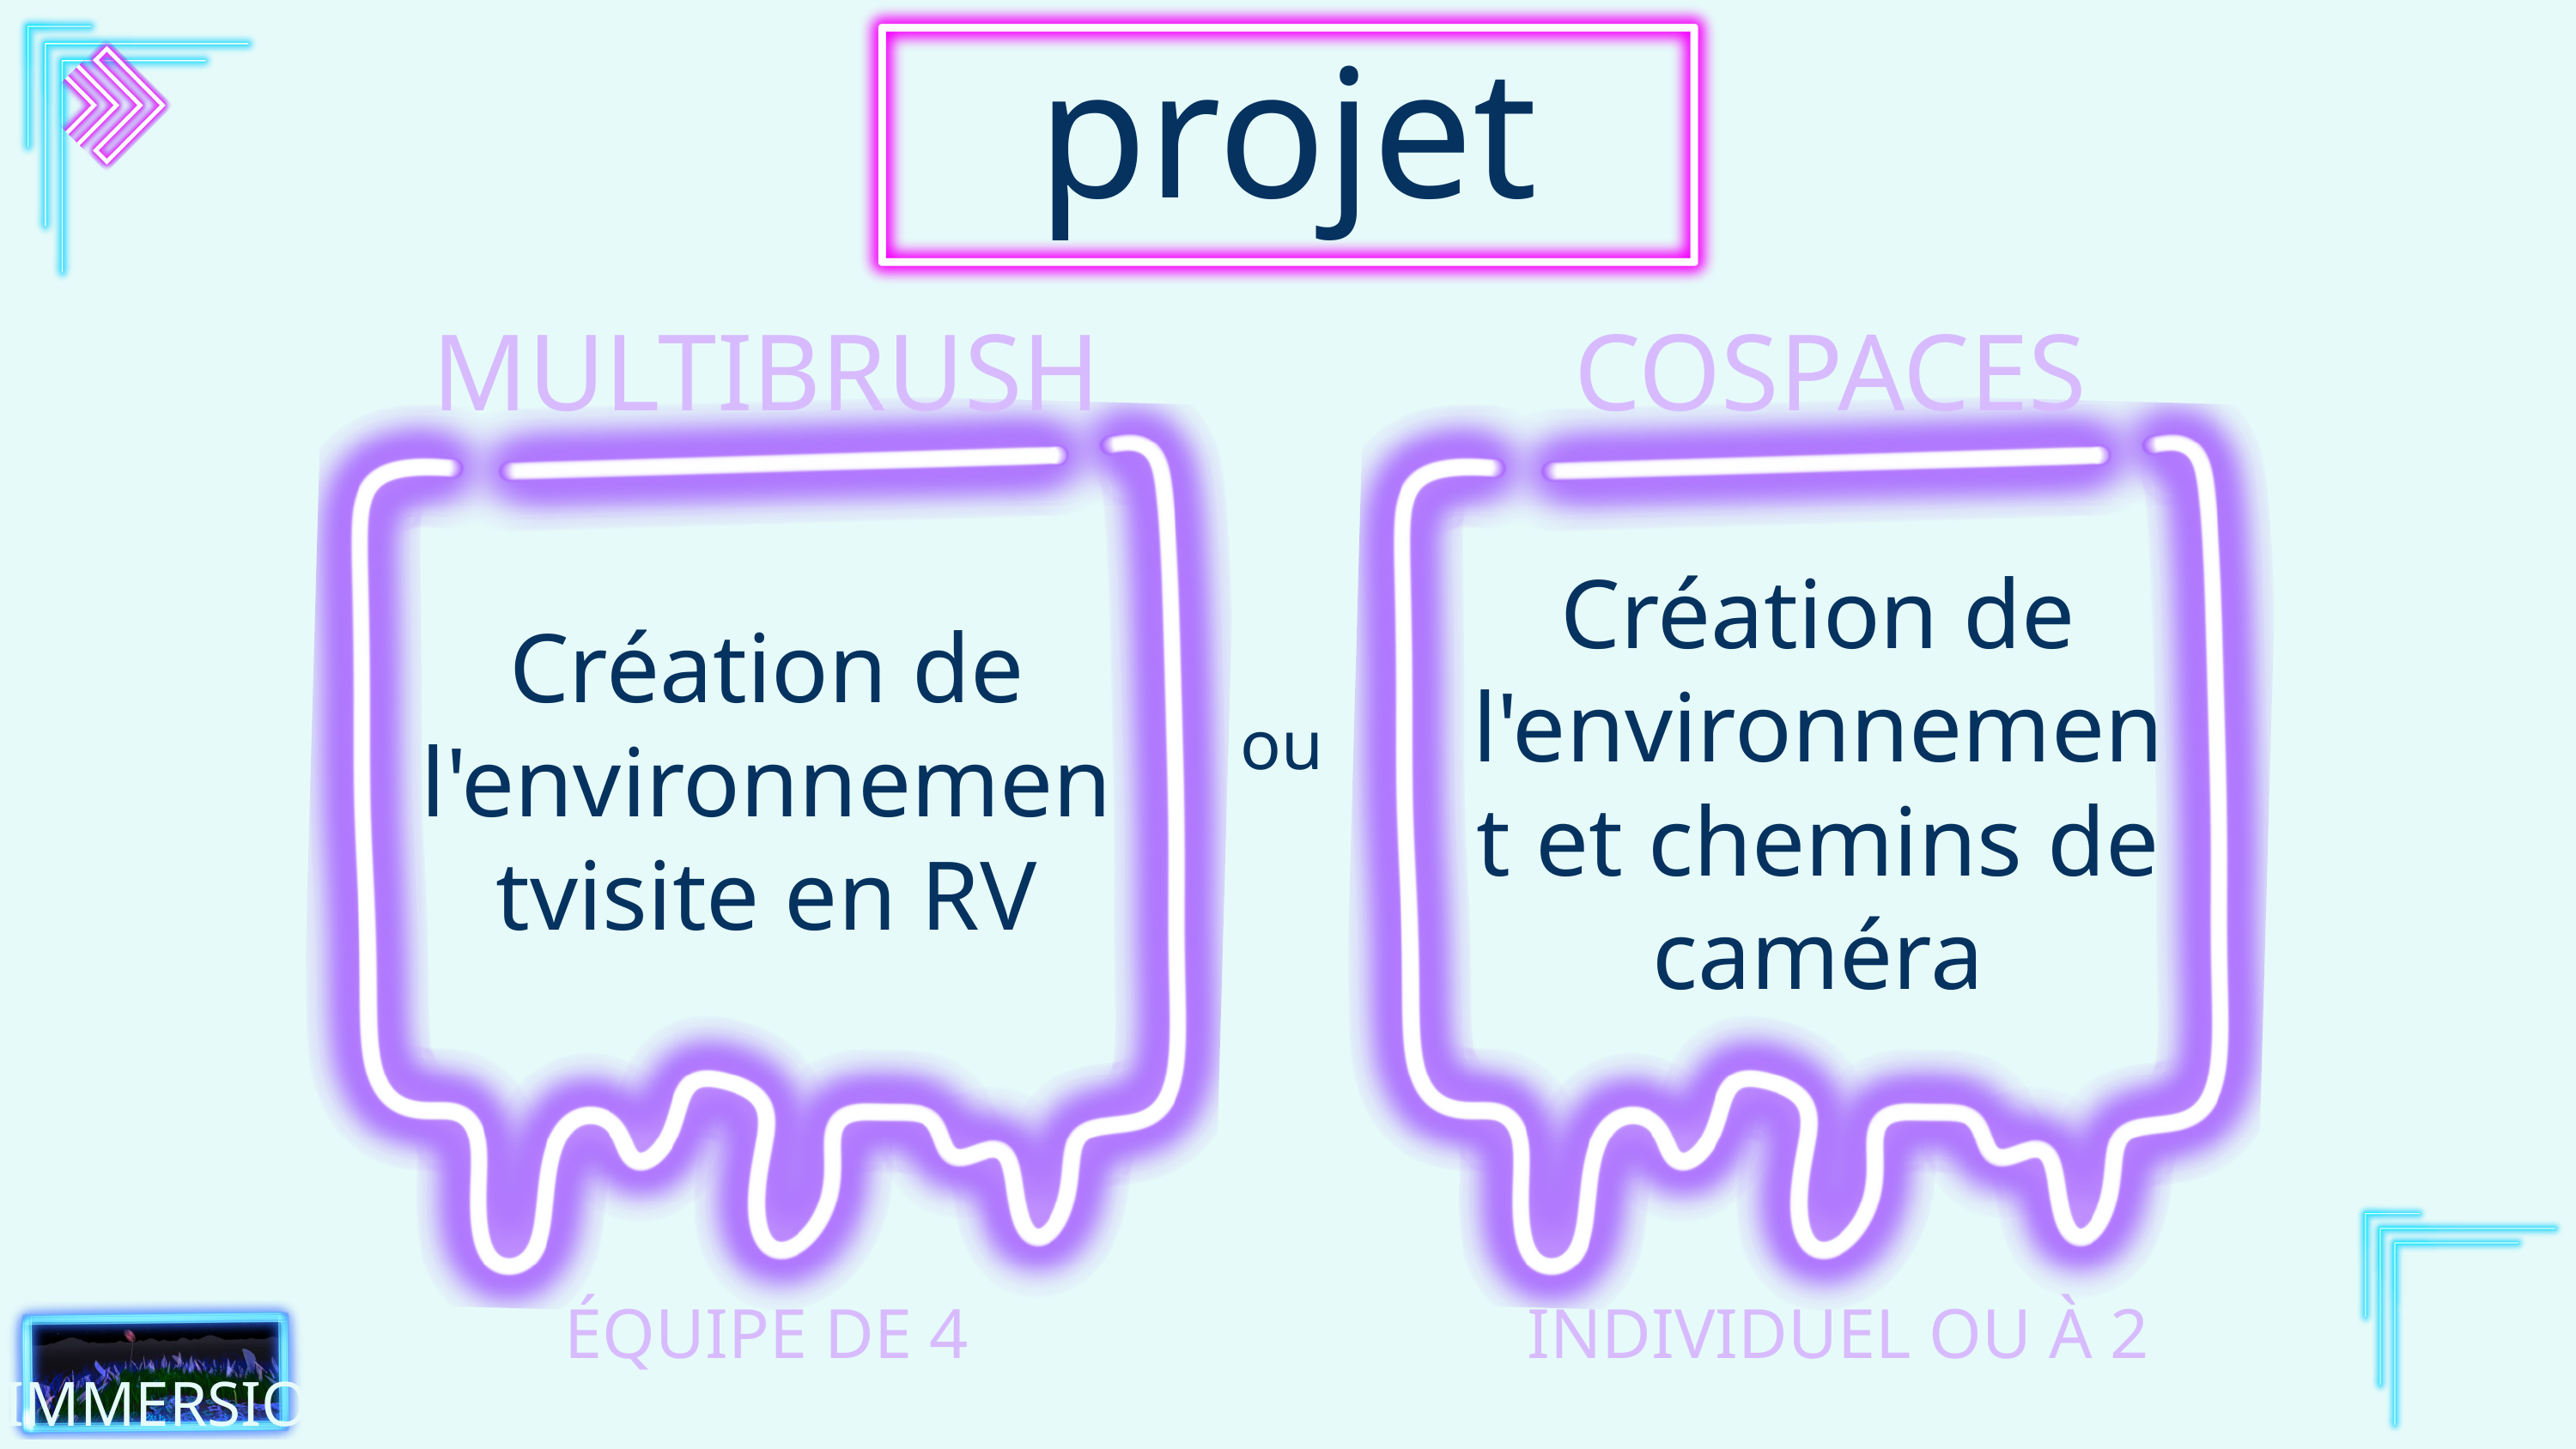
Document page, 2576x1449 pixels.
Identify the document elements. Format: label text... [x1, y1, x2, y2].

text_box ÉQUIPE DE 4 [399, 1277, 1134, 1373]
text_box INDIVIDUEL OU À 2 [1471, 1277, 2206, 1373]
text_box ou [1240, 688, 1382, 783]
text_box [857, 3, 1719, 88]
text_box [0, 1300, 316, 1440]
text_box [2354, 1203, 2565, 1434]
text_box MULTIBRUSH [295, 286, 1238, 433]
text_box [15, 14, 260, 283]
text_box [857, 233, 1719, 288]
text_box [1338, 379, 2280, 1328]
text_box projet [751, 88, 1825, 233]
text_box COSPACES [1381, 286, 2281, 433]
text_box Création de l'environnement et chemins de caméra [1471, 553, 2166, 1009]
text_box [295, 433, 1237, 1328]
text_box Création de l'environnementvisite en RV [415, 608, 1119, 949]
